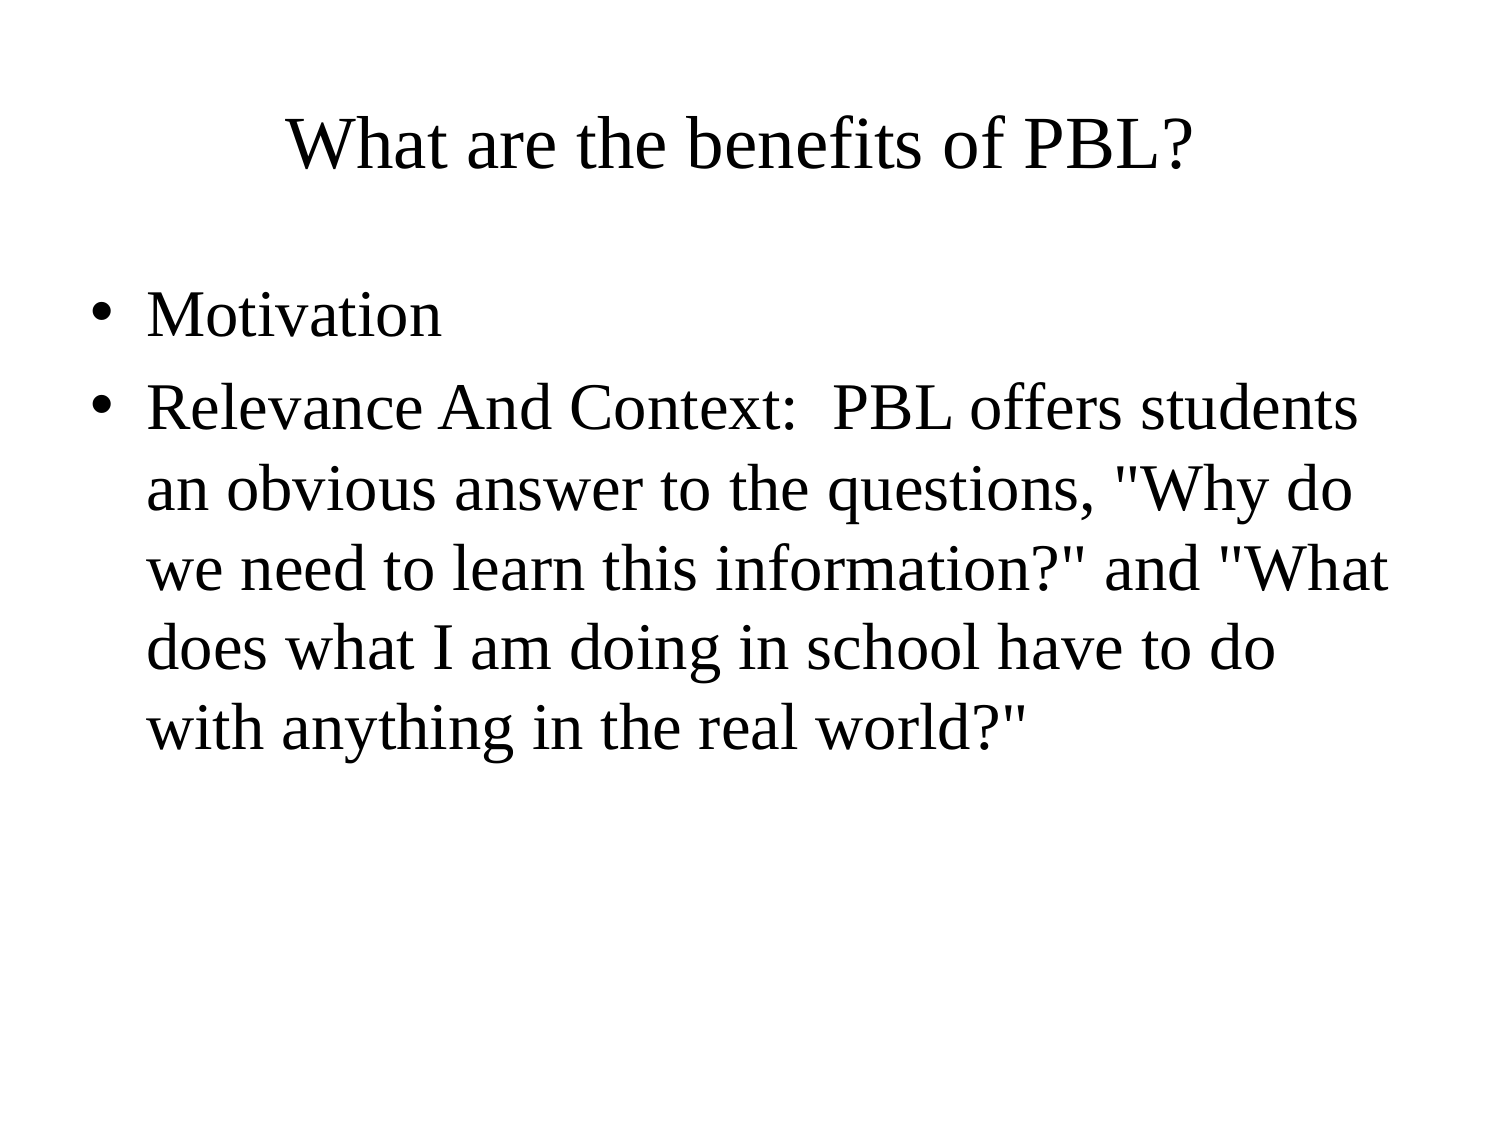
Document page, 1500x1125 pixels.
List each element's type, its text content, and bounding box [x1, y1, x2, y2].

list Motivation Relevance And Context: PBL offers students an obvious answer to the questions, "Why do we need to learn this information?" and "What does what I am doing in school have to do with anything in the real world?" [75, 262, 1425, 1005]
title What are the benefits of PBL? [75, 45, 1425, 233]
